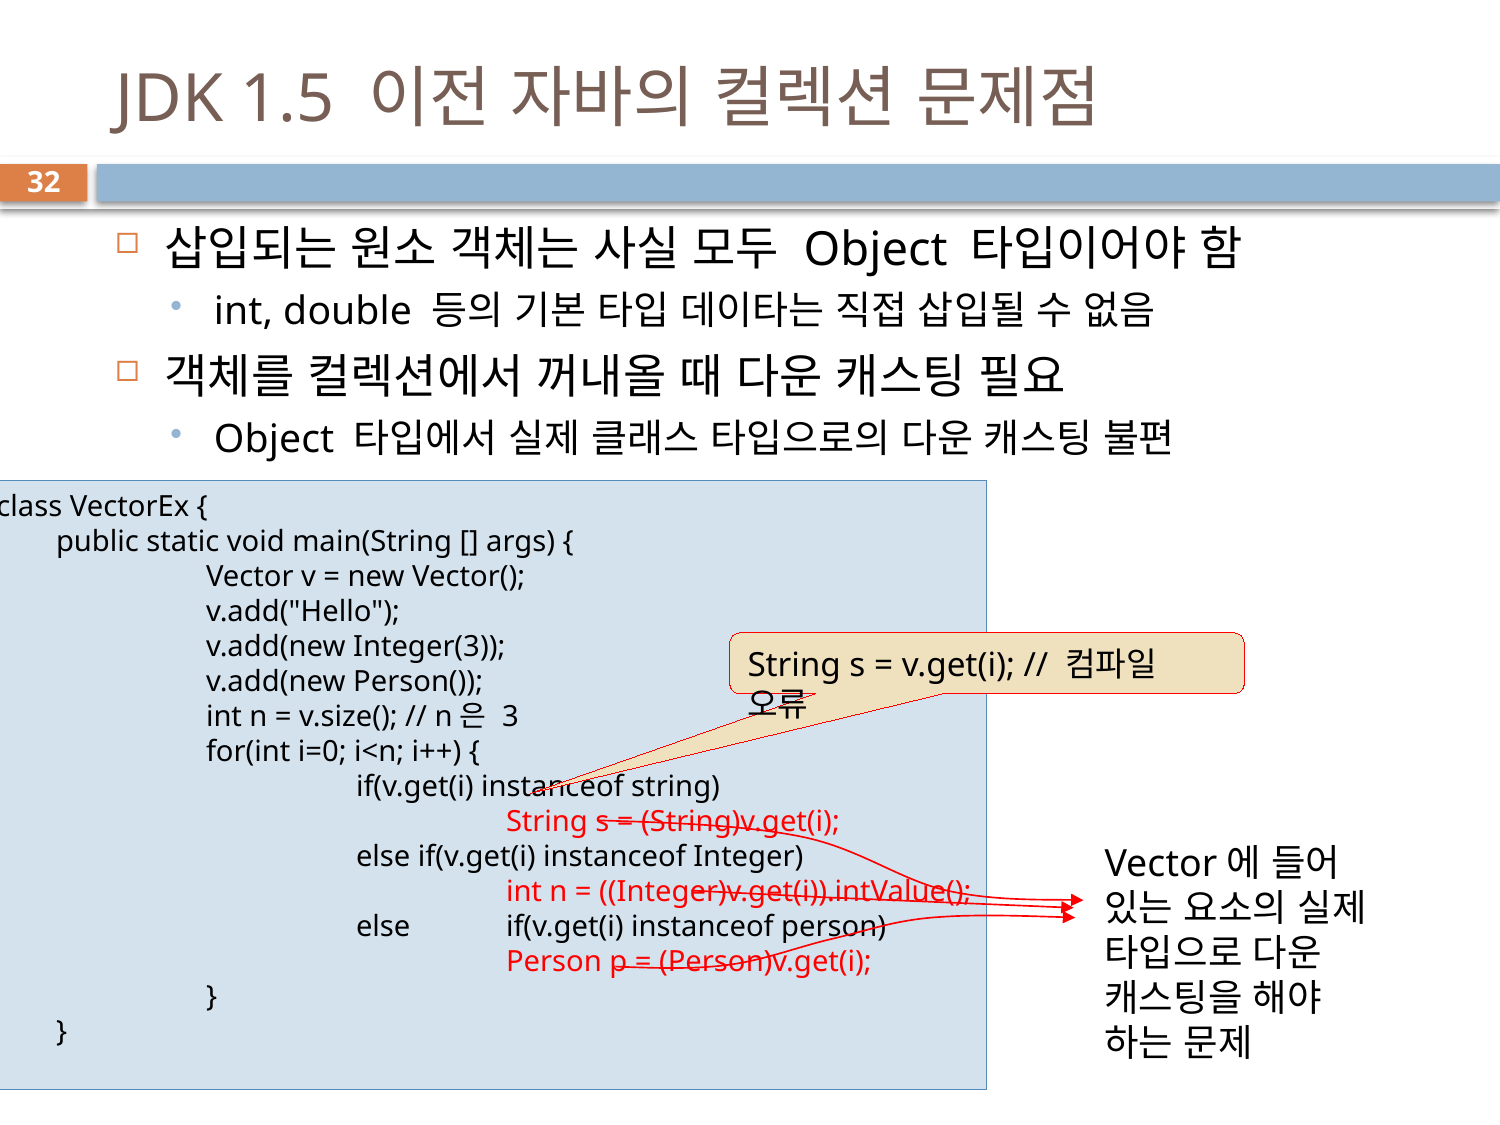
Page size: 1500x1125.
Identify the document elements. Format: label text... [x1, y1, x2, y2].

title JDK 1.5 이전 자바의 컬렉션 문제점 [100, 37, 1438, 153]
text_box Vector에 들어 있는 요소의 실제 타입으로 다운 캐스팅을 해야 하는 문제 [1089, 831, 1383, 1072]
text_box [691, 889, 1074, 914]
slide_number 32 [0, 162, 88, 203]
text_box String s = v.get(i); // 컴파일 오류 [530, 632, 1245, 794]
text_box [615, 910, 1076, 969]
text_box public class VectorEx { public static void main(String [] args) { Vector v = new Vector(); v.add("Hello"); v.add(new Integer(3)); v.add(new Person()); int n = v.size(); // n은 3 for(int i=0; i<n; i++) { if(v.get(i) instanceof string) String s = (String)v.get(i); else if(v.get(i) instanceof Integer) int n = ((Integer)v.get(i)).intValue(); else if(v.get(i) instanceof person) Person p = (Person)v.get(i); } } } [0, 480, 987, 1090]
list 삽입되는 원소 객체는 사실 모두 Object 타입이어야 함 int, double 등의 기본 타입 데이타는 직접 삽입될 수 없음 객체를 컬렉션에서 꺼내올 때 다운 캐스팅 필요 Object 타입에서 실제 클래스 타입으로의 다운 캐스팅 불편 [100, 210, 1438, 469]
text_box [597, 819, 1084, 906]
